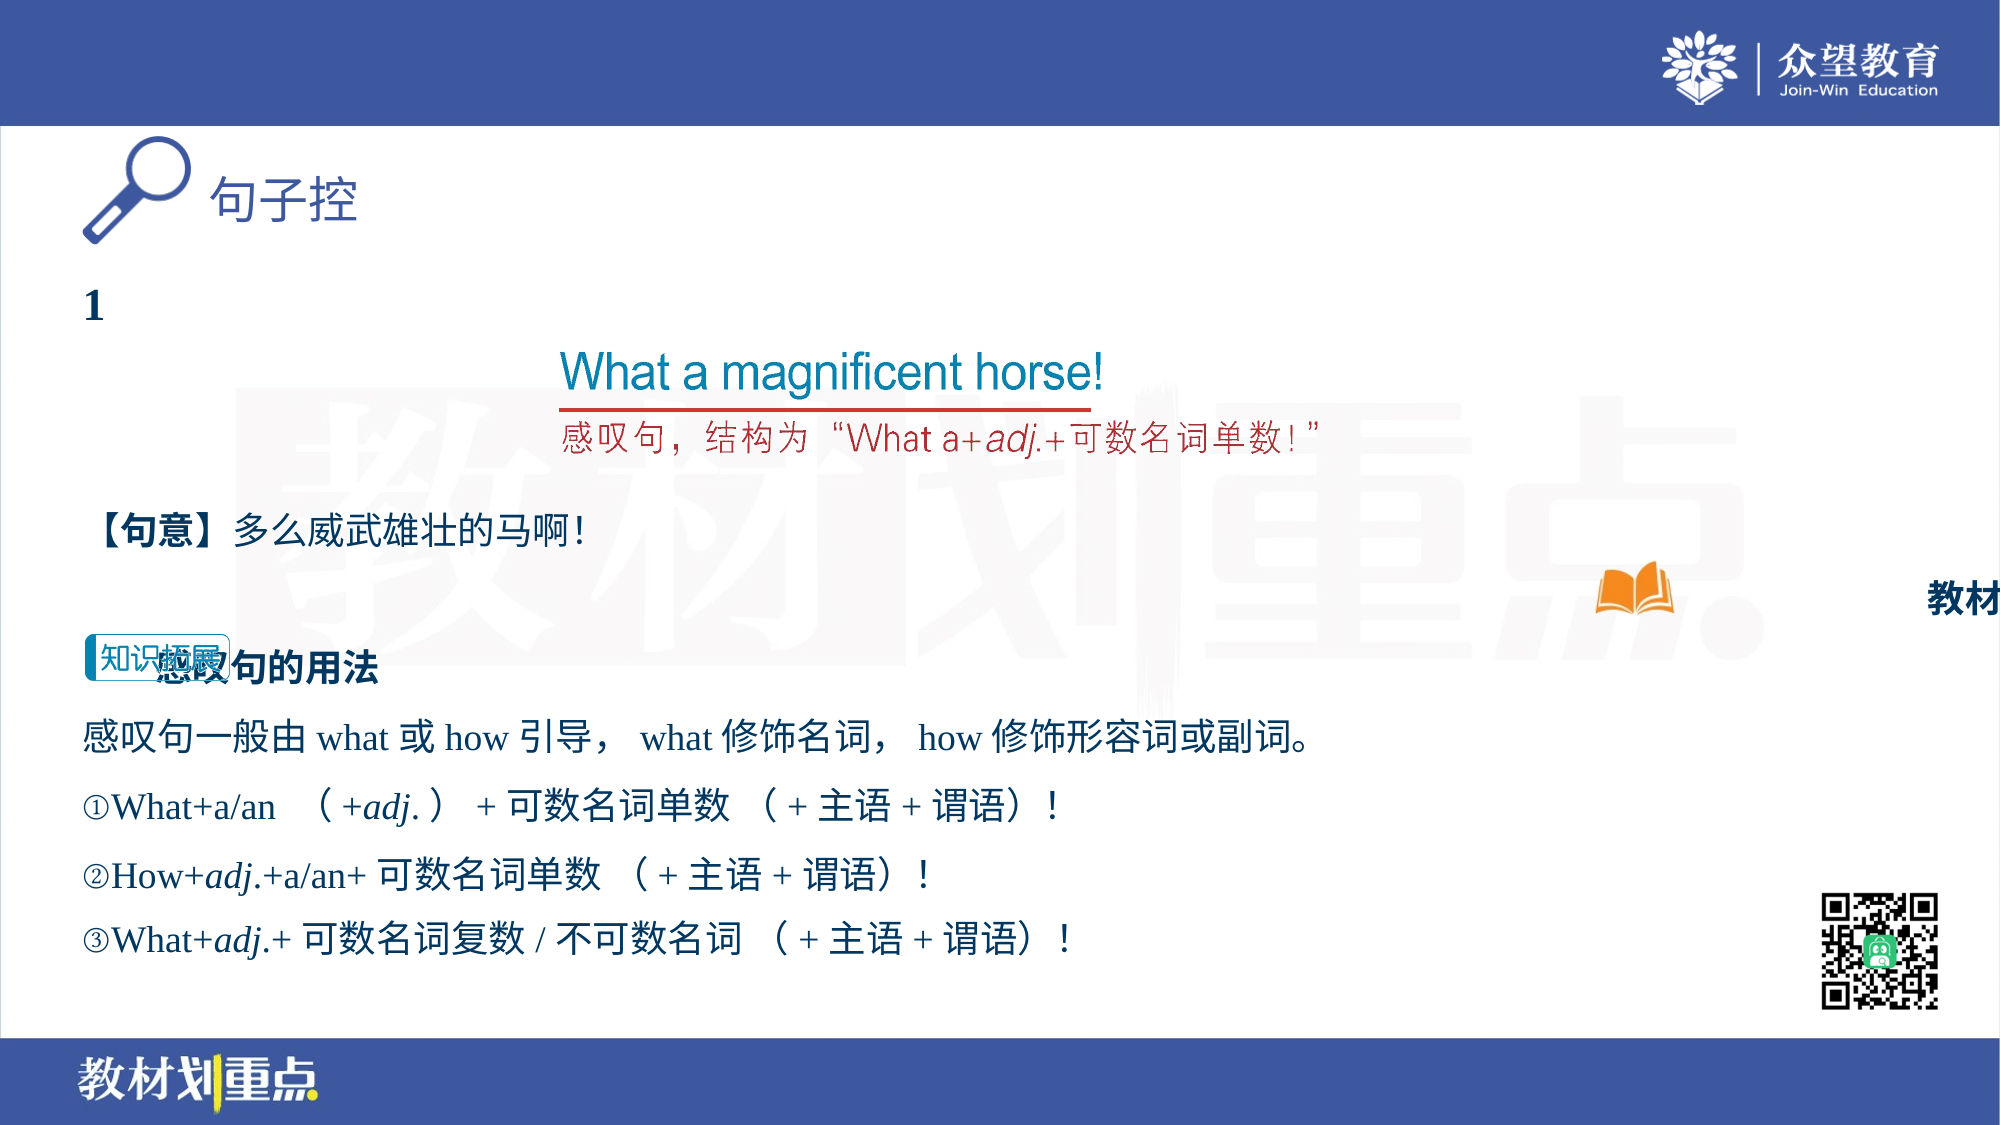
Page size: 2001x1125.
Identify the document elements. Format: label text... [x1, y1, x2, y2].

picture [0, 0, 2000, 1125]
text_box 【句意】多么威武雄壮的马啊！ 教材P58 感叹句的用法 感叹句一般由what或how引导，what修饰名词，how修饰形容词或副词。 ①What+a/an （+adj.）+可数名词单数 （+主语+谓语）！ ②How+adj.+a/an+可数名词单数 （+主语+谓语）！ ③What+adj.+可数名词复数/不可数名词 （+主语+谓语）！ [82, 483, 1817, 954]
text_box 1 [82, 247, 1817, 387]
